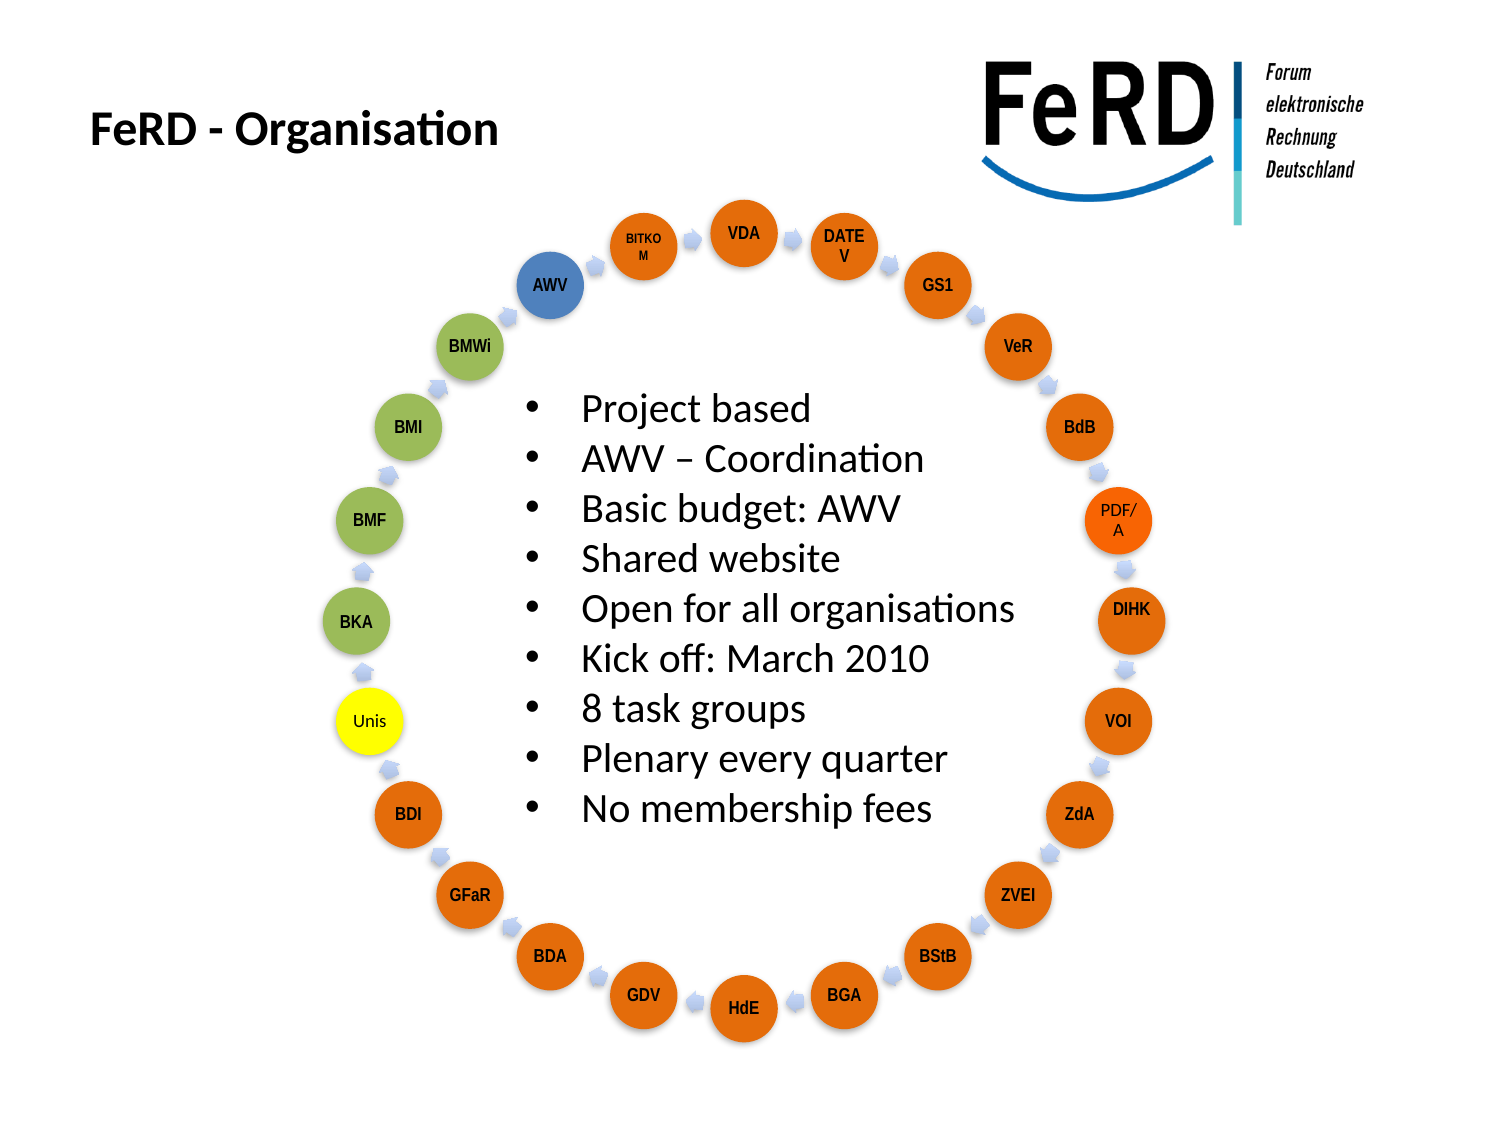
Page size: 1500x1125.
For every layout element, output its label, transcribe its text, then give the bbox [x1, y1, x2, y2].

picture [962, 42, 1424, 232]
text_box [81, 198, 1407, 1044]
title FeRD - Organisation [75, 45, 975, 207]
